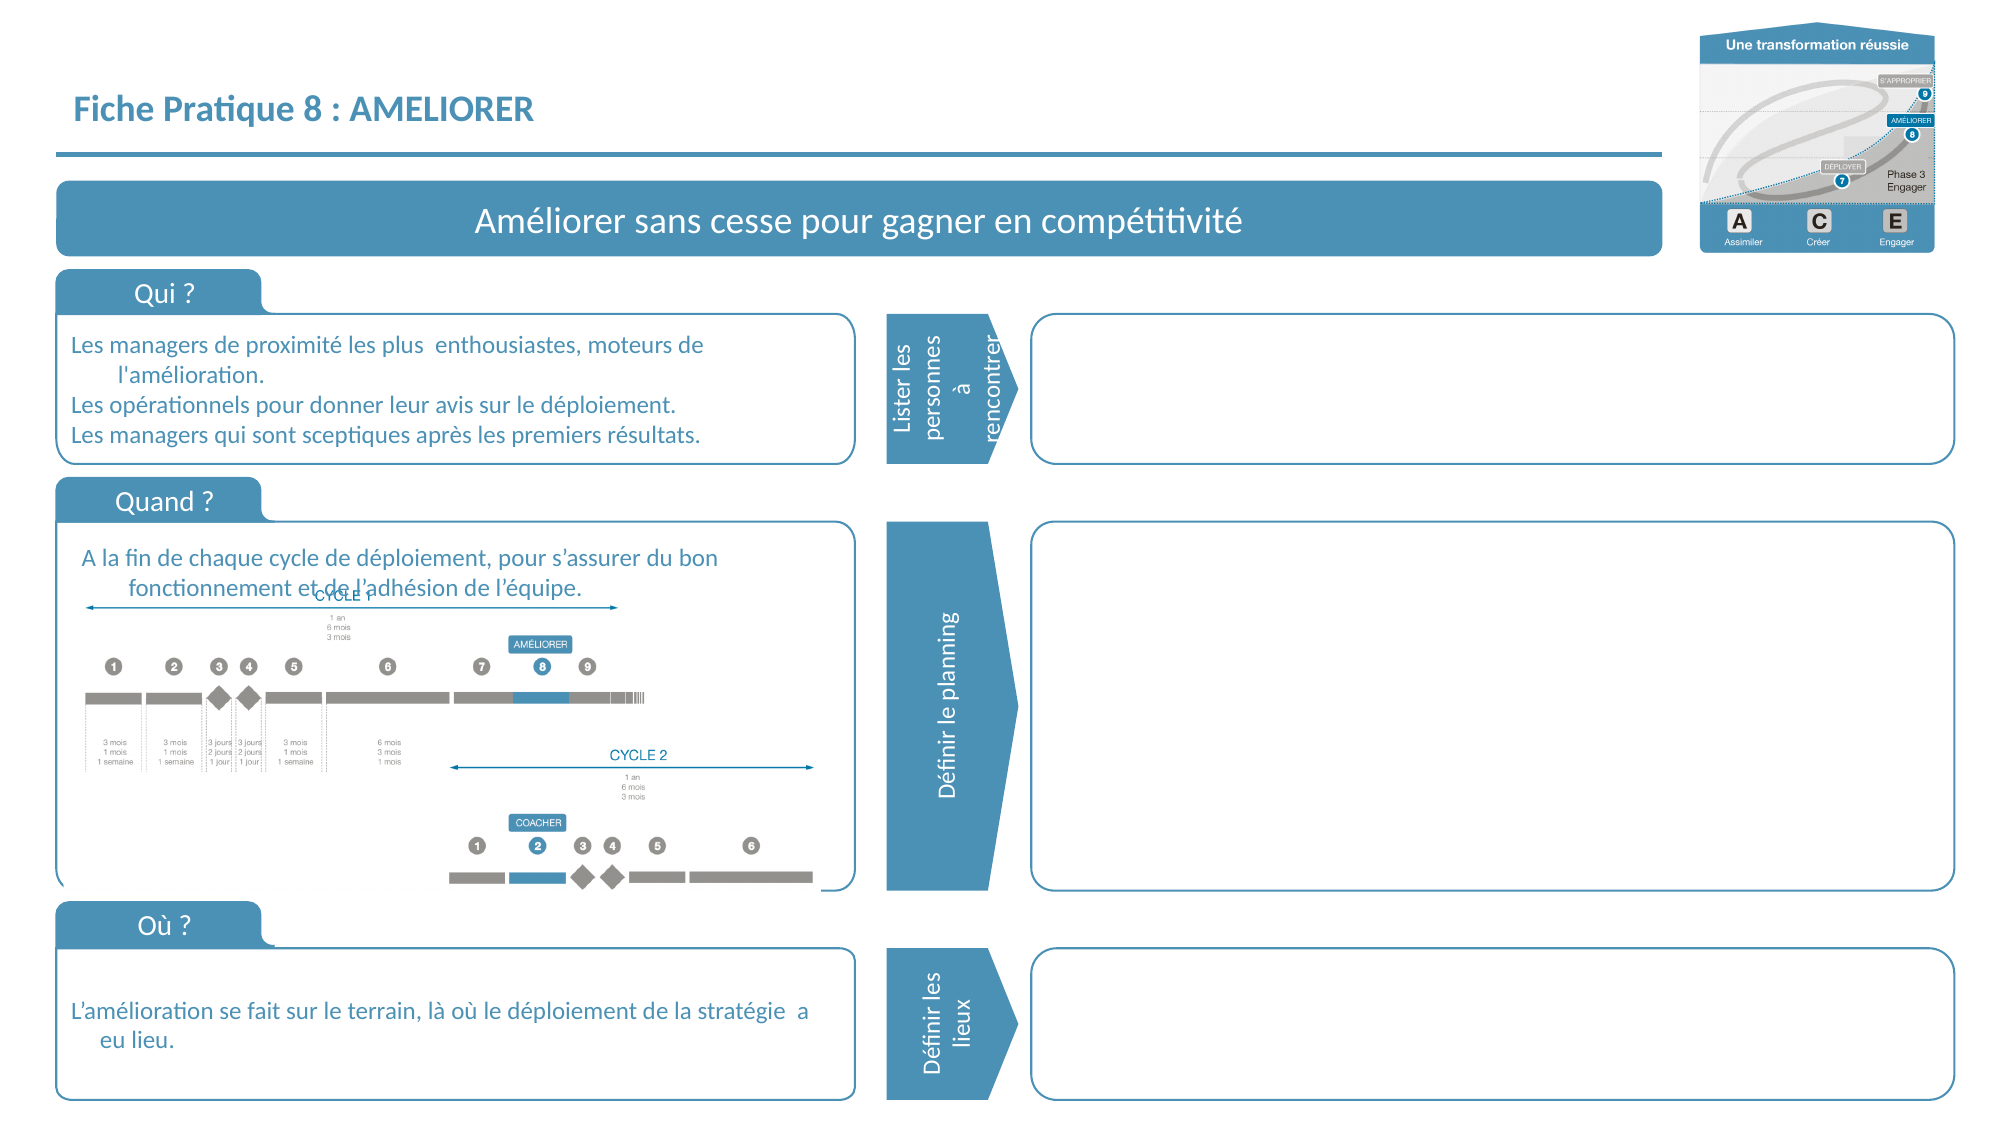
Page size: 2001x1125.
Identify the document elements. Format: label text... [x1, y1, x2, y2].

text_box [1030, 520, 1956, 892]
text_box Définir le planning [885, 520, 1020, 892]
text_box Les managers de proximité les plus enthousiastes, moteurs de l'amélioration. Les opérationnels pour donner leur avis sur le déploiement. Les managers qui sont sceptiques après les premiers résultats. [55, 312, 856, 465]
text_box Quand ? [55, 476, 270, 520]
text_box L’amélioration se fait sur le terrain, là où le déploiement de la stratégie a eu lieu. [55, 947, 287, 1101]
text_box A la fin de chaque cycle de déploiement, pour s’assurer du bon fonctionnement et de l’adhésion de l’équipe. [597, 534, 855, 609]
text_box L’amélioration se fait sur le terrain, là où le déploiement de la stratégie a eu lieu. [597, 947, 856, 1101]
text_box [55, 520, 287, 887]
text_box Où ? [55, 901, 275, 947]
text_box Lister les personnes à rencontrer [885, 312, 1020, 465]
text_box Améliorer sans cesse pour gagner en compétitivité [55, 179, 1664, 258]
picture [287, 359, 597, 1117]
text_box Qui ? [55, 269, 275, 316]
text_box A la fin de chaque cycle de déploiement, pour s’assurer du bon fonctionnement et de l’adhésion de l’équipe. [66, 534, 287, 609]
text_box Fiche Pratique 8 : AMELIORER [58, 76, 550, 136]
text_box Définir les lieux [885, 947, 1020, 1101]
text_box [1030, 947, 1956, 1101]
text_box [1030, 312, 1956, 465]
text_box [821, 536, 856, 892]
text_box [597, 520, 855, 534]
picture [1697, 20, 1939, 257]
